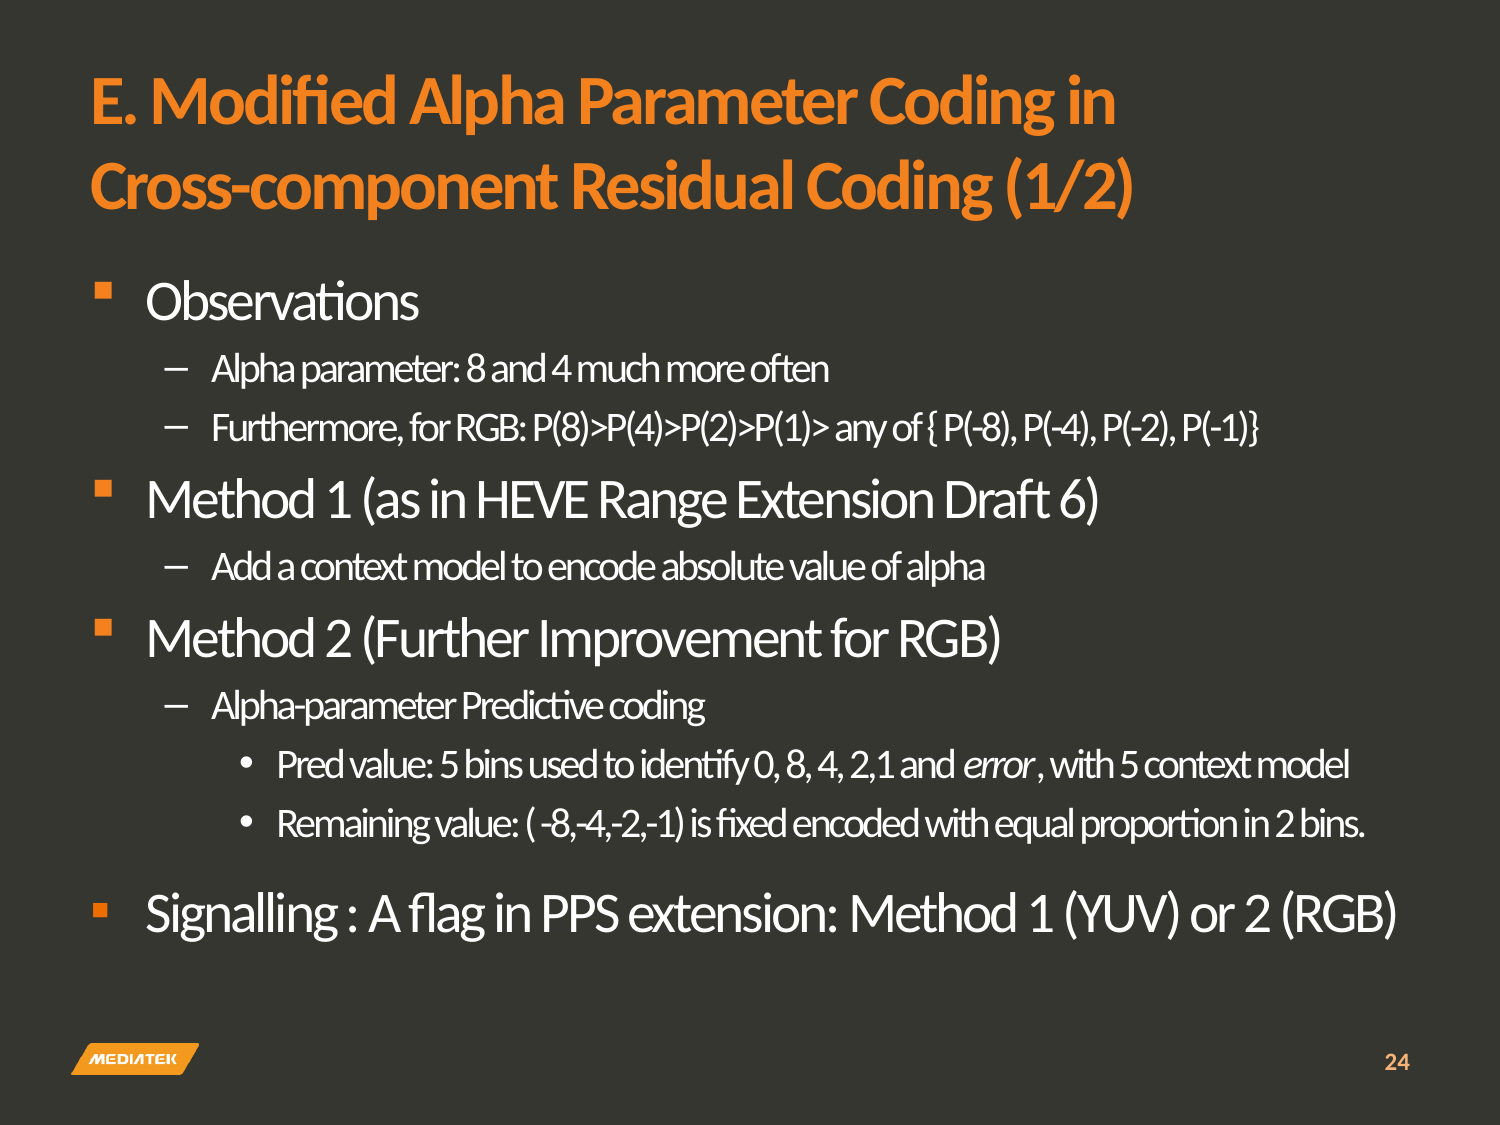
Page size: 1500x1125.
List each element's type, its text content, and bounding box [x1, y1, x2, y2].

slide_number 24 [1251, 1029, 1425, 1090]
list Observations Alpha parameter: 8 and 4 much more often Furthermore, for RGB: P(8)>P(4)>P(2)>P(1)> any of { P(-8), P(-4), P(-2), P(-1)} Method 1 (as in HEVE Range Extension Draft 6) Add a context model to encode absolute value of alpha Method 2 (Further Improvement for RGB) Alpha-parameter Predictive coding Pred value: 5 bins used to identify 0, 8, 4, 2,1 and error, with 5 context model Remaining value: ( -8,-4,-2,-1) is fixed encoded with equal proportion in 2 bins. Signalling : A flag in PPS extension: Method 1 (YUV) or 2 (RGB) [75, 255, 1471, 1071]
picture [71, 1043, 199, 1075]
title E. Modified Alpha Parameter Coding in Cross-component Residual Coding (1/2) [75, 45, 1425, 233]
